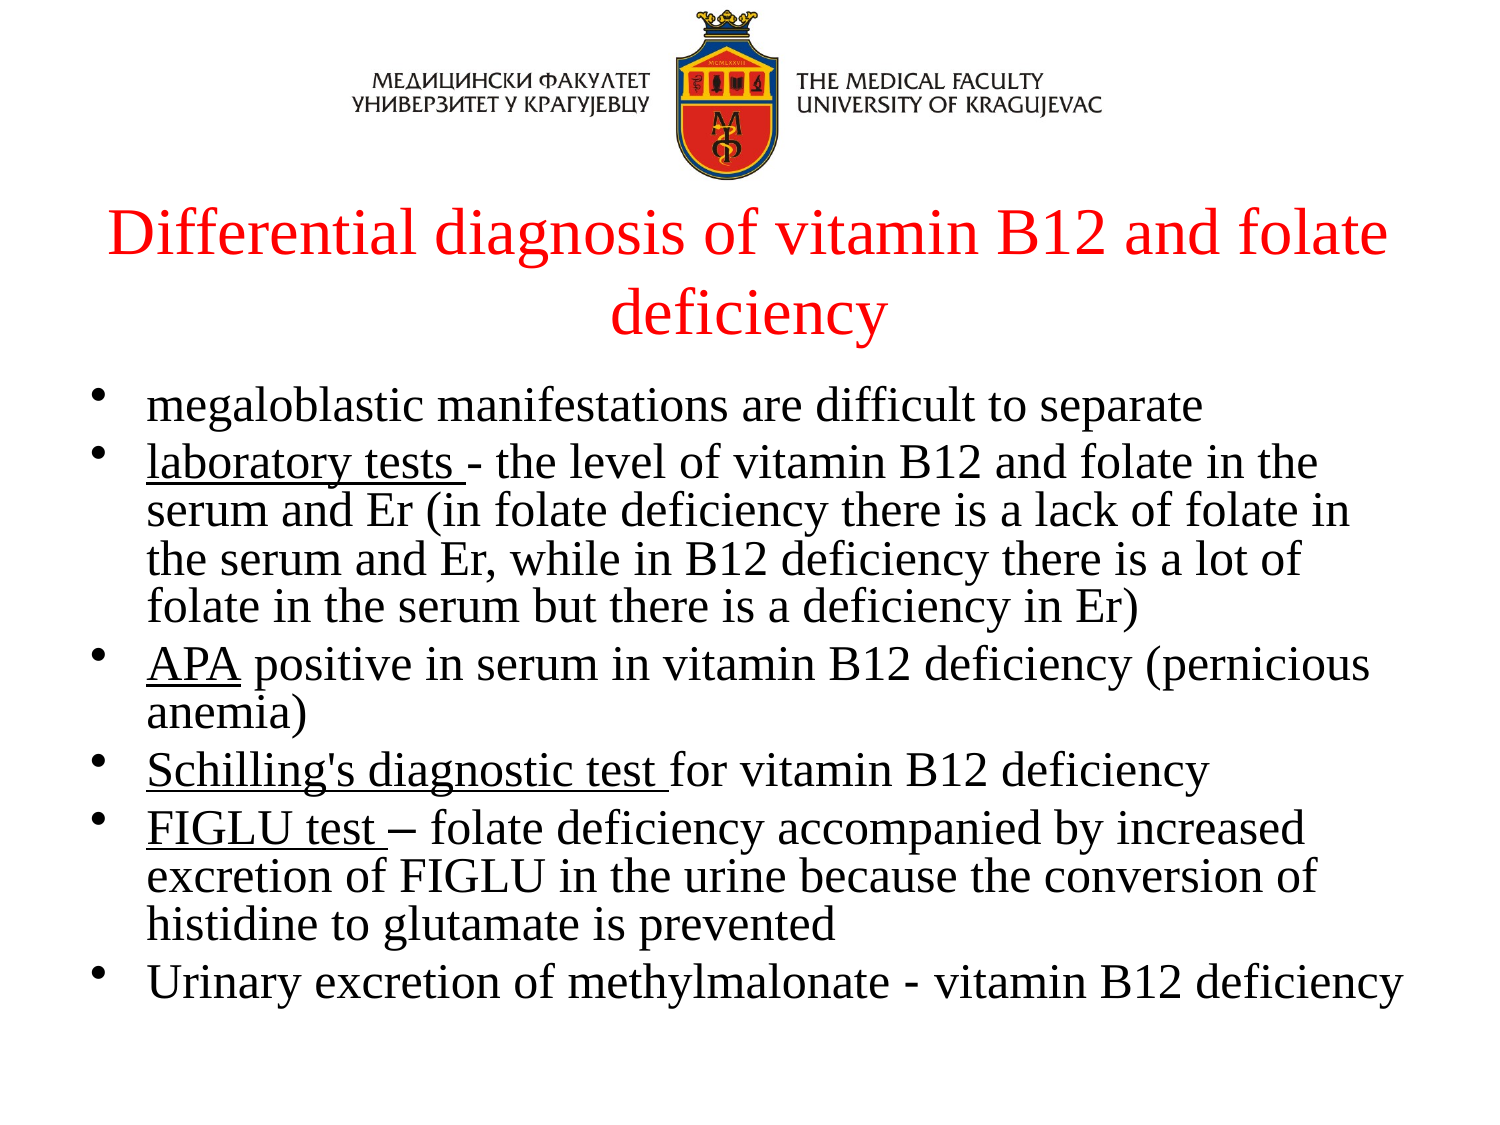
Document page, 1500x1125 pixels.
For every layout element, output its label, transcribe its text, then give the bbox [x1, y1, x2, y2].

picture [328, 0, 1125, 174]
list megaloblastic manifestations are difficult to separate laboratory tests - the level of vitamin B12 and folate in the serum and Er (in folate deficiency there is a lack of folate in the serum and Er, while in B12 deficiency there is a lot of folate in the serum but there is a deficiency in Er) APA positive in serum in vitamin B12 deficiency (pernicious anemia) Schilling's diagnostic test for vitamin B12 deficiency FIGLU test – folate deficiency accompanied by increased excretion of FIGLU in the urine because the conversion of histidine to glutamate is prevented Urinary excretion of methylmalonate - vitamin B12 deficiency [75, 375, 1425, 1118]
title Differential diagnosis of vitamin B12 and folate deficiency [75, 174, 1425, 362]
